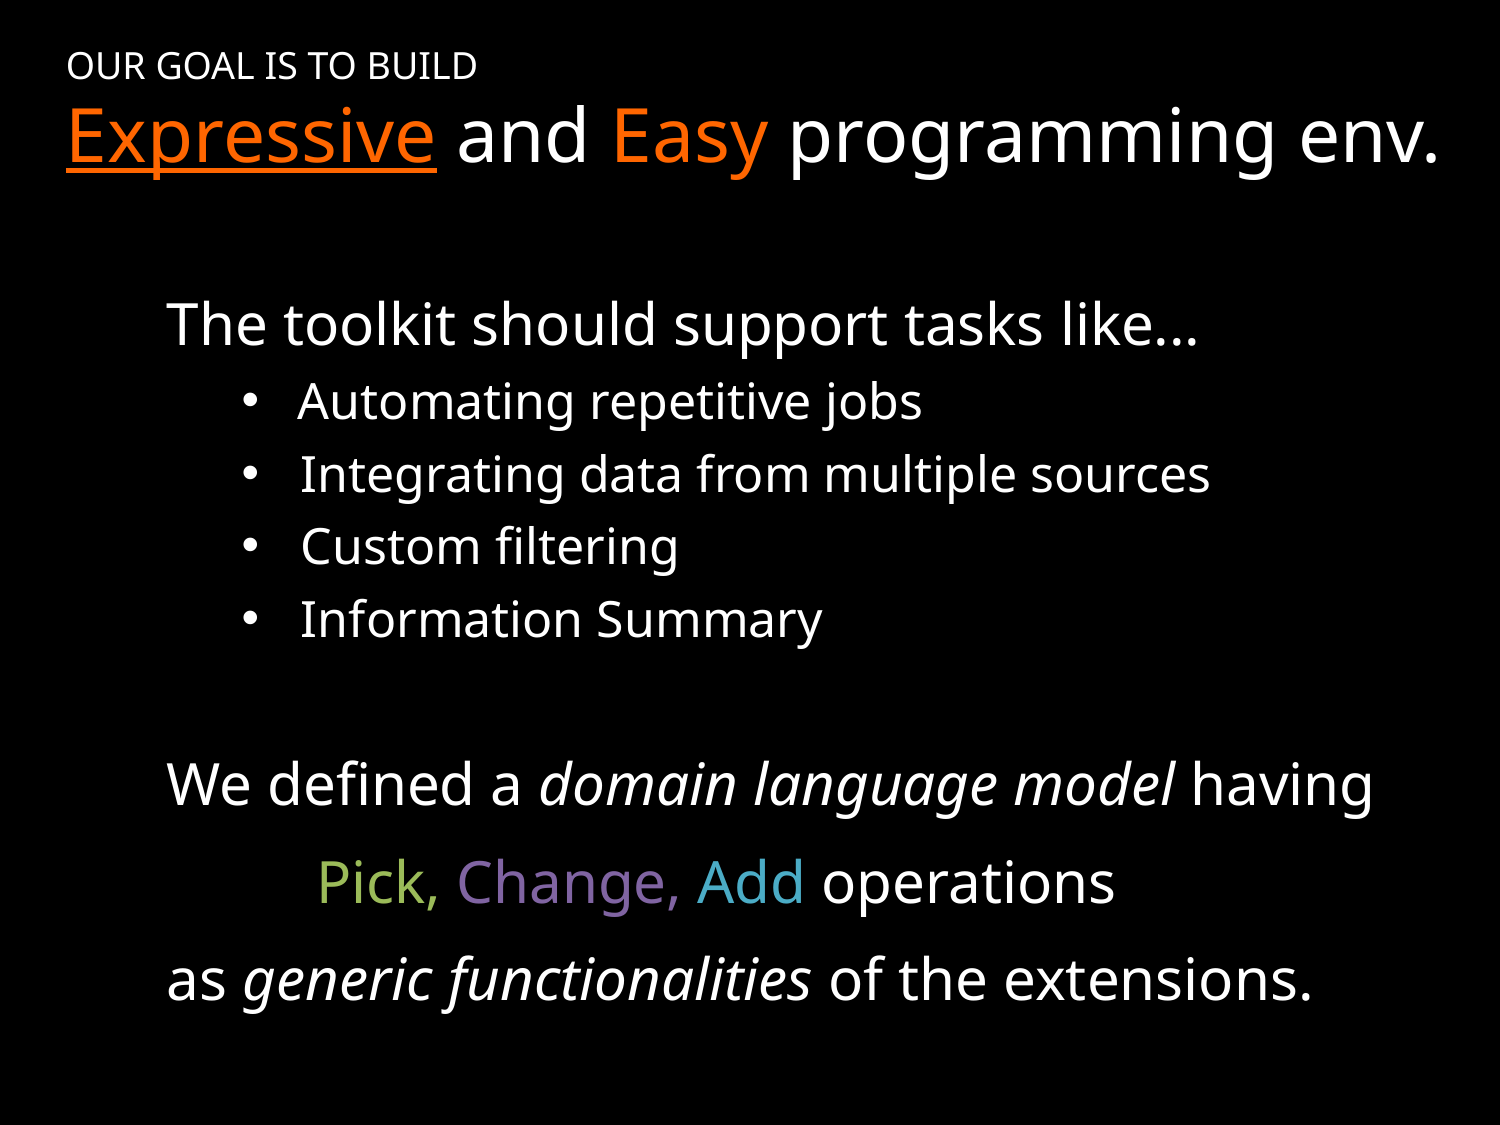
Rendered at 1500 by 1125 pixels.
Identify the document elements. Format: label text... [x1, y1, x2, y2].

text_box We defined a domain language model having Pick, Change, Add operations as generic functionalities of the extensions. [151, 739, 1397, 1020]
text_box OUR GOAL IS TO BUILD Expressive and Easy programming env. [51, 34, 1471, 185]
text_box The toolkit should support tasks like... Automating repetitive jobs Integrating data from multiple sources Custom filtering Information Summary [151, 279, 1397, 655]
